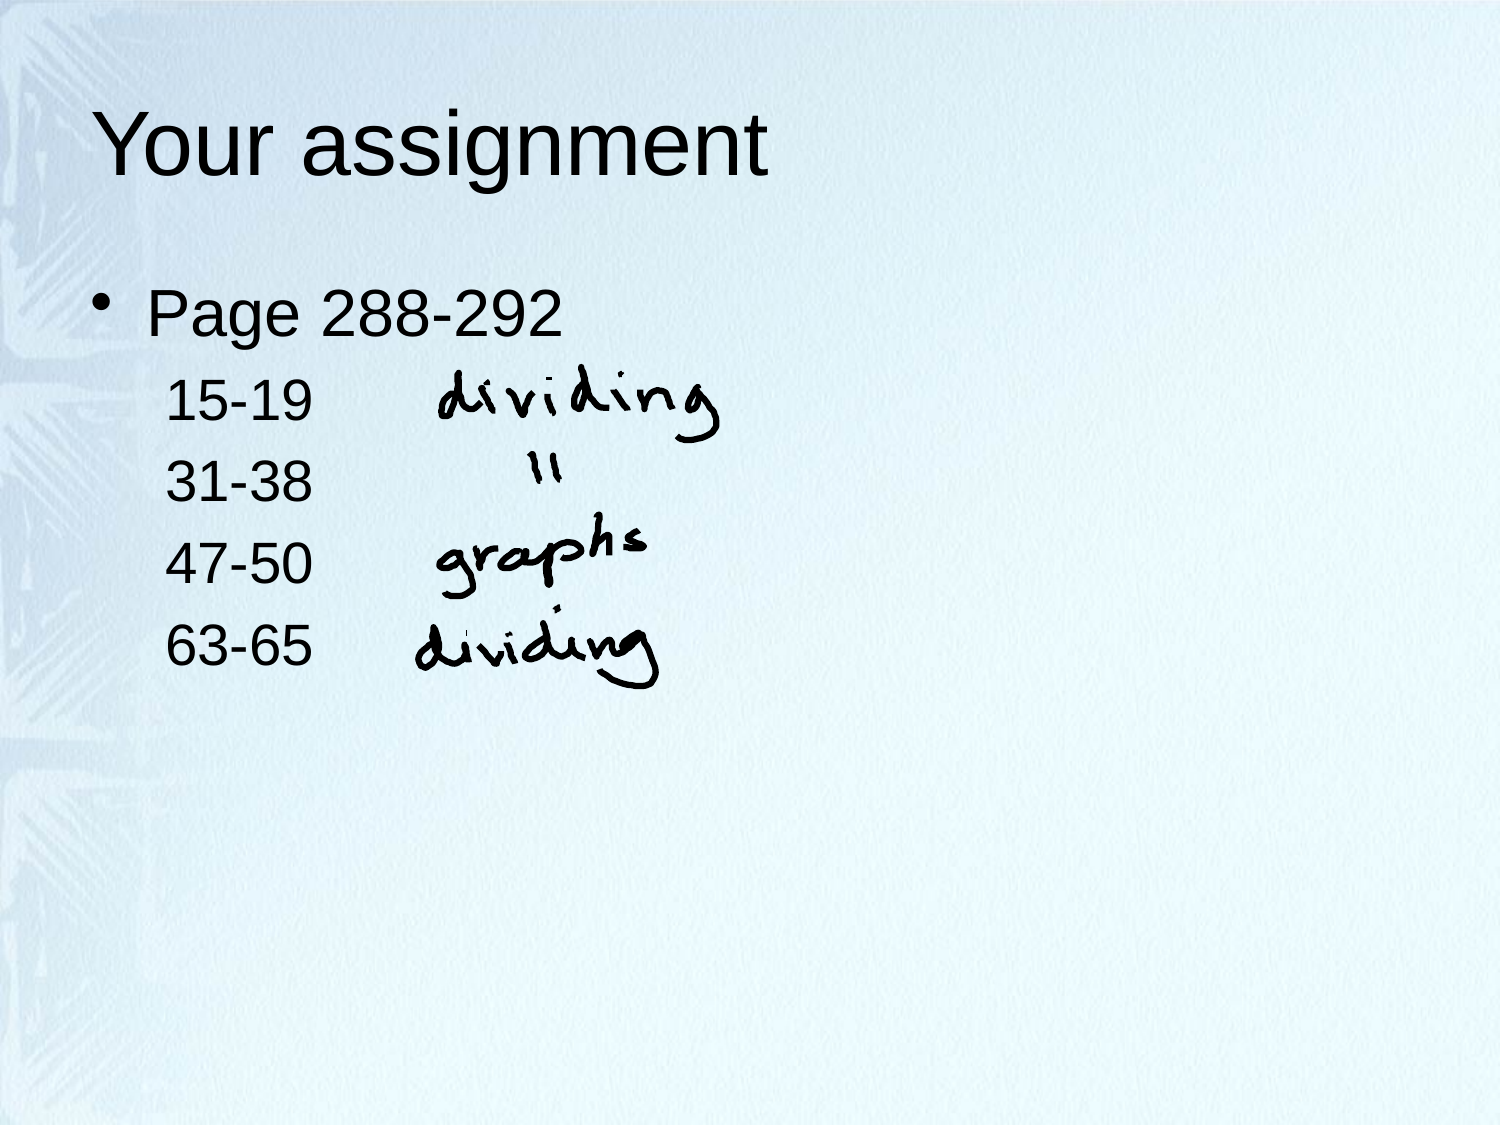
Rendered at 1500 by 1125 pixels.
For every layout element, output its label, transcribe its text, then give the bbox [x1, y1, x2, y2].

text_box [505, 642, 516, 664]
picture [0, 0, 1500, 1125]
text_box [591, 513, 611, 556]
title Your assignment [74, 44, 1426, 233]
text_box [438, 551, 474, 597]
text_box [639, 389, 674, 410]
text_box [546, 393, 554, 415]
text_box [676, 386, 717, 441]
text_box [612, 389, 629, 411]
text_box [623, 529, 645, 550]
text_box [573, 366, 610, 410]
text_box [528, 453, 541, 482]
text_box [475, 547, 499, 569]
text_box [480, 387, 496, 412]
text_box [499, 541, 582, 586]
text_box [440, 372, 482, 417]
text_box [552, 454, 561, 481]
text_box [417, 626, 470, 669]
text_box [524, 622, 586, 661]
list Page 288-292 15-19 31-38 47-50 63-65 [74, 262, 1426, 1006]
text_box [507, 390, 534, 416]
text_box [588, 632, 657, 687]
text_box [478, 644, 502, 665]
